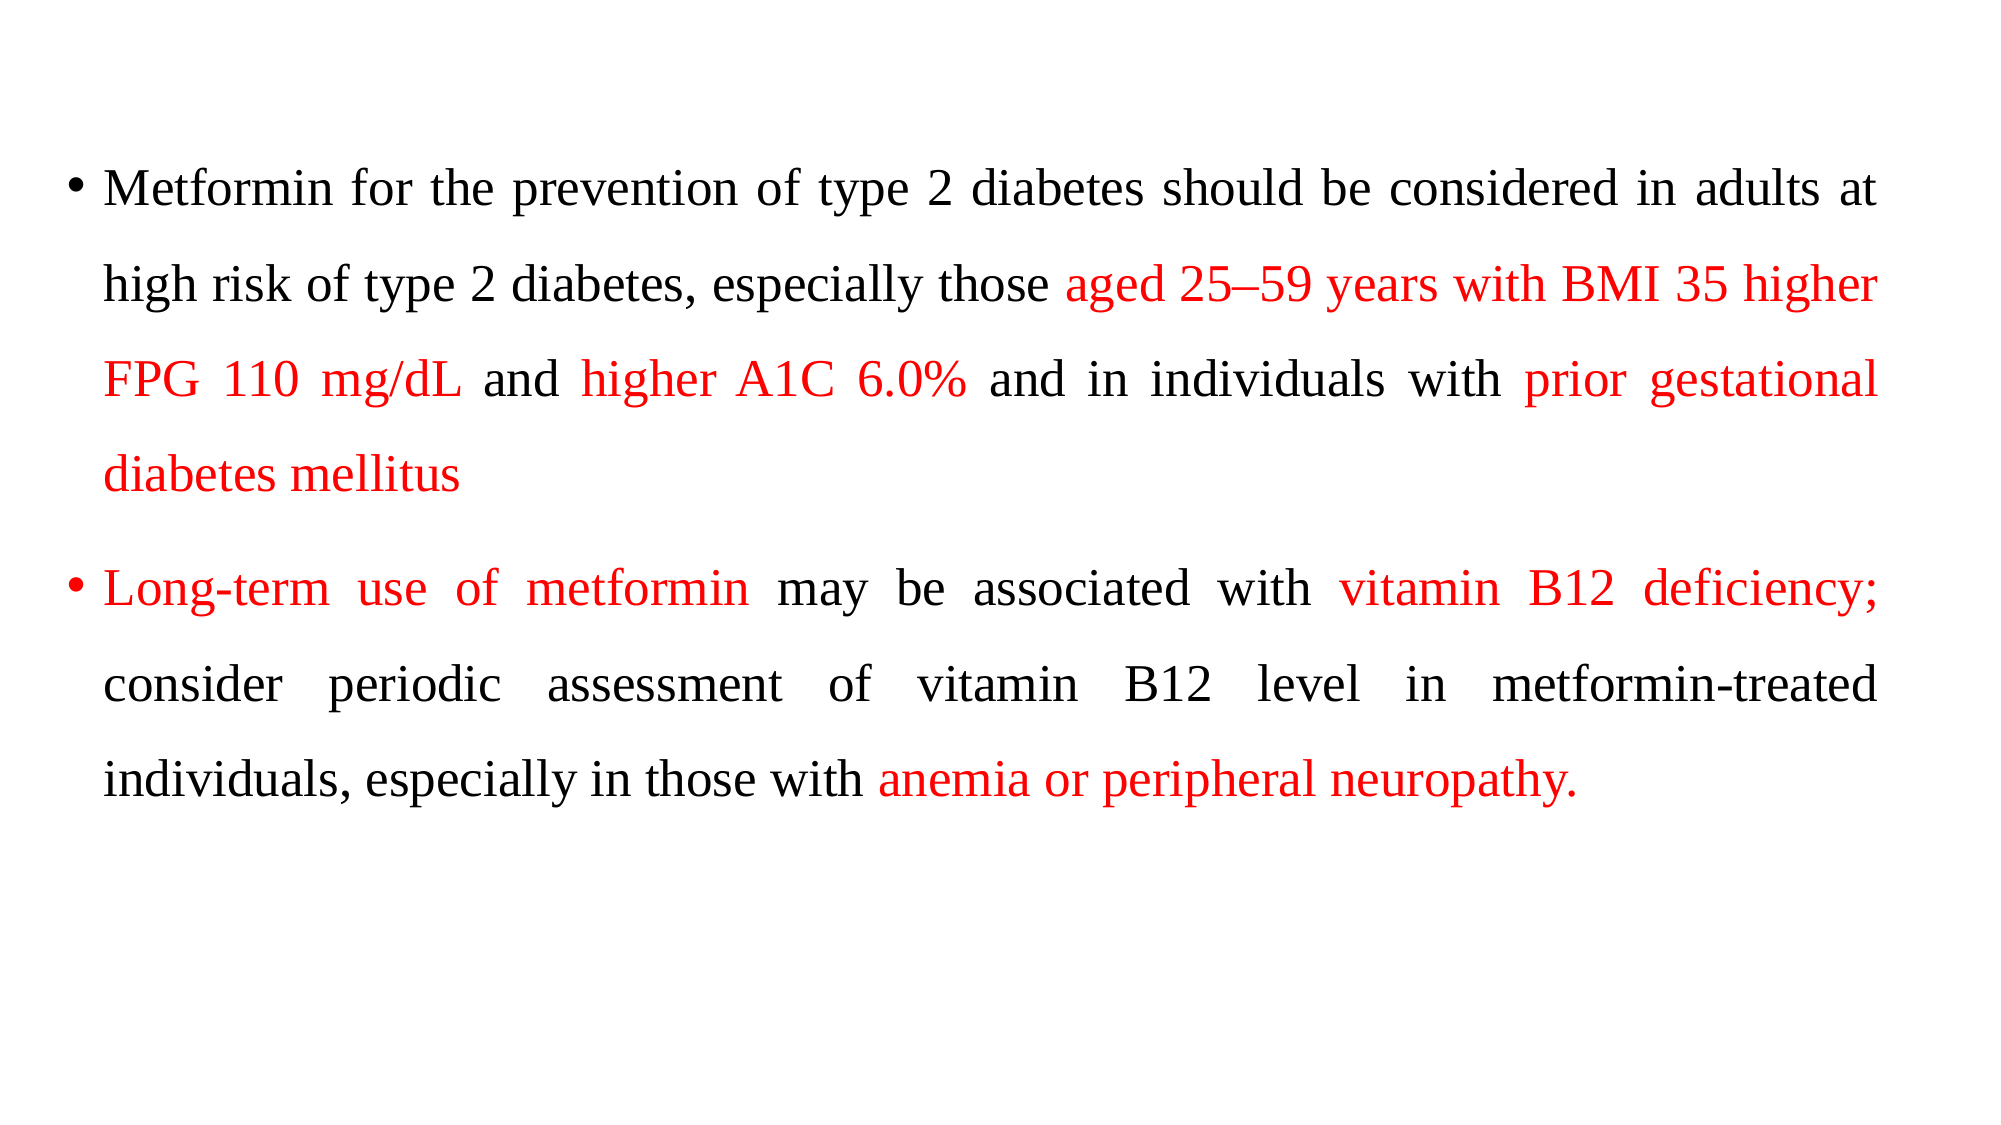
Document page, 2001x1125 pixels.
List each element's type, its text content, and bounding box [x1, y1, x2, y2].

list Metformin for the prevention of type 2 diabetes should be considered in adults at high risk of type 2 diabetes, especially those aged 25–59 years with BMI 35 higher FPG 110 mg/dL and higher A1C 6.0% and in individuals with prior gestational diabetes mellitus Long-term use of metformin may be associated with vitamin B12 deficiency; consider periodic assessment of vitamin B12 level in metformin-treated individuals, especially in those with anemia or peripheral neuropathy. [51, 113, 1895, 828]
